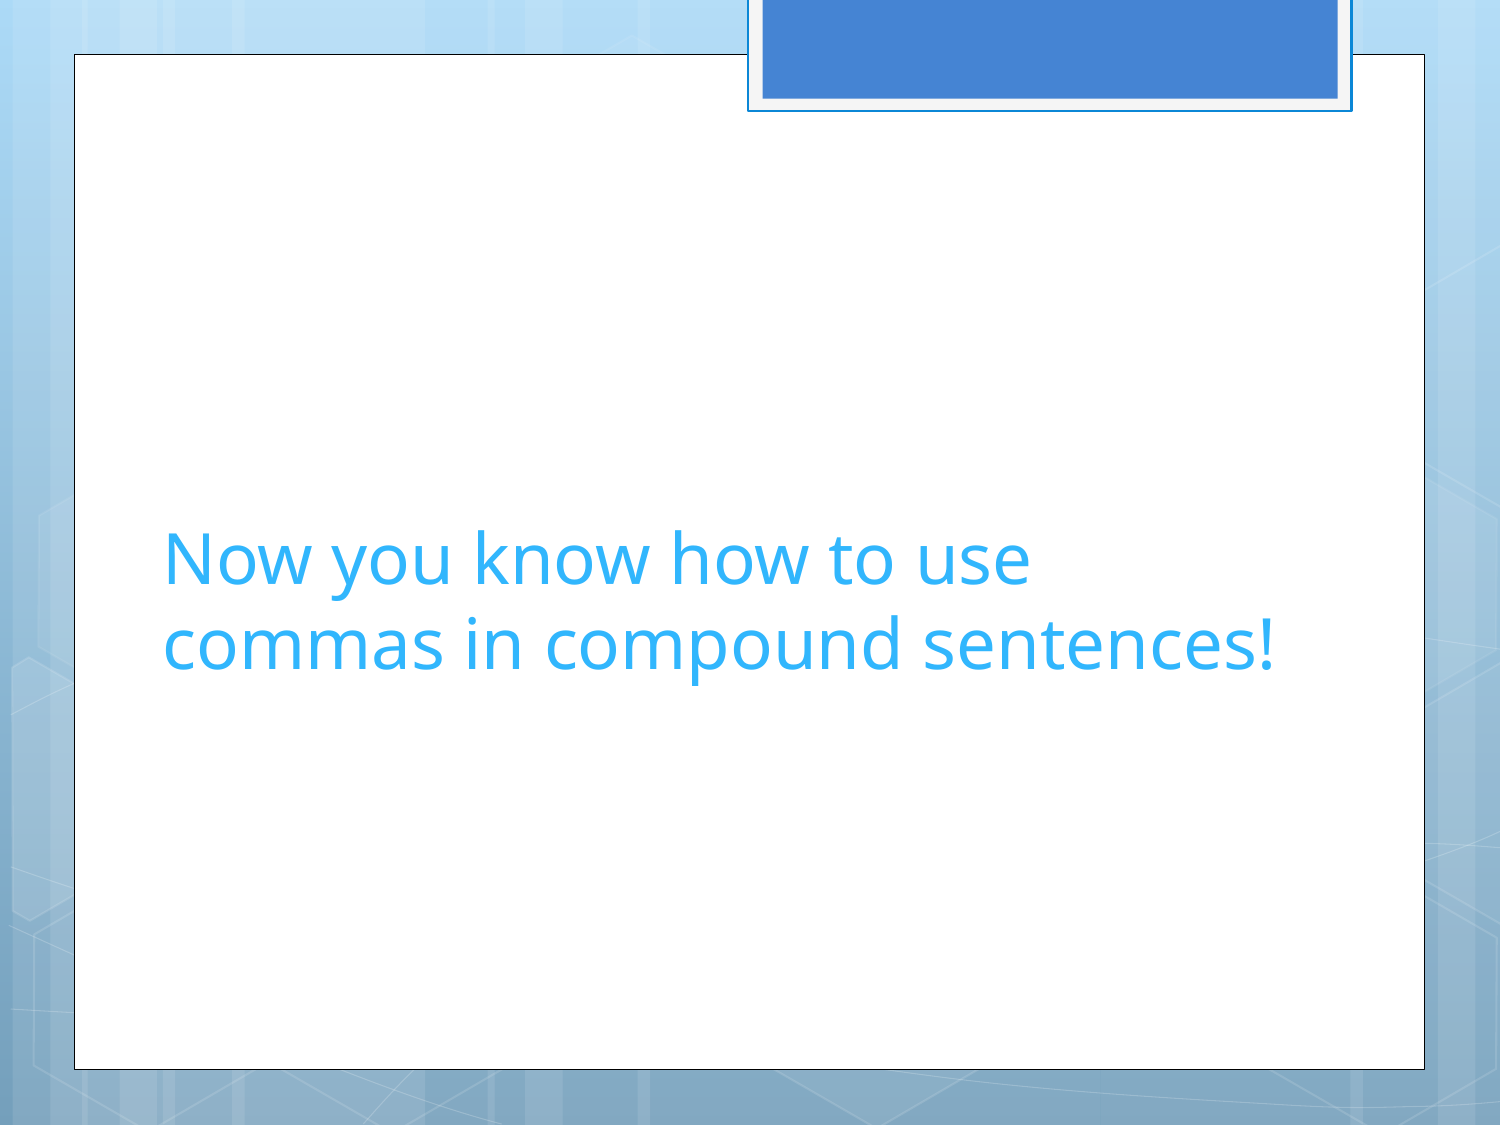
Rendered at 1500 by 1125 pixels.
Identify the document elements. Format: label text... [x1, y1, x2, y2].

title Now you know how to use commas in compound sentences! [147, 503, 1300, 691]
